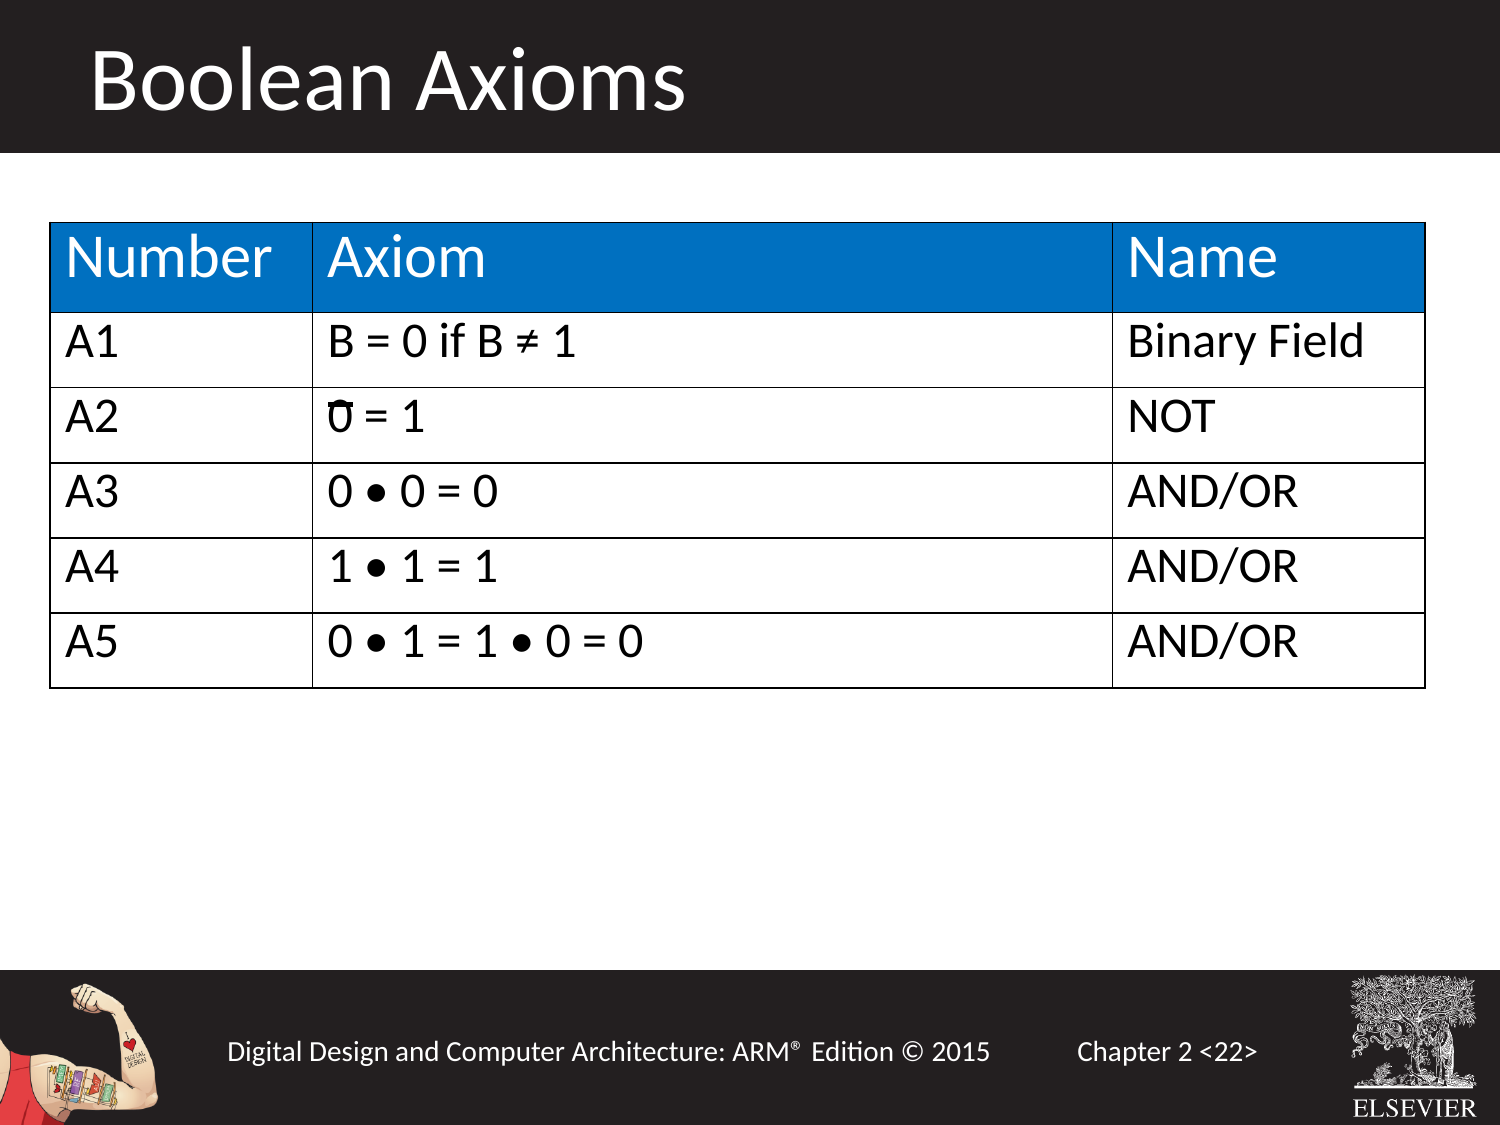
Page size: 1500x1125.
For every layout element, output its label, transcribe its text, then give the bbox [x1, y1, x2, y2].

table_cell AND/OR [1113, 614, 1424, 687]
table_header Number [51, 223, 312, 312]
table_cell NOT [1113, 388, 1424, 462]
table_cell A2 [51, 388, 312, 462]
text_box Boolean Axioms [75, 11, 1375, 136]
table_cell A5 [51, 614, 312, 687]
picture [1350, 974, 1477, 1117]
table_cell AND/OR [1113, 464, 1424, 537]
table_cell 0 • 0 = 0 [313, 464, 1112, 537]
picture [0, 979, 163, 1125]
table_cell A3 [51, 464, 312, 537]
table_header Axiom [313, 223, 1112, 312]
table_cell A4 [51, 539, 312, 612]
table_cell 0 = 1 [313, 388, 1112, 462]
table_cell 0 • 1 = 1 • 0 = 0 [313, 614, 1112, 687]
table_cell A1 [51, 313, 312, 387]
table_header Name [1113, 223, 1424, 312]
table_cell B = 0 if B ≠ 1 [313, 313, 1112, 387]
table_cell 1 • 1 = 1 [313, 539, 1112, 612]
table_cell Binary Field [1113, 313, 1424, 387]
table_cell AND/OR [1113, 539, 1424, 612]
